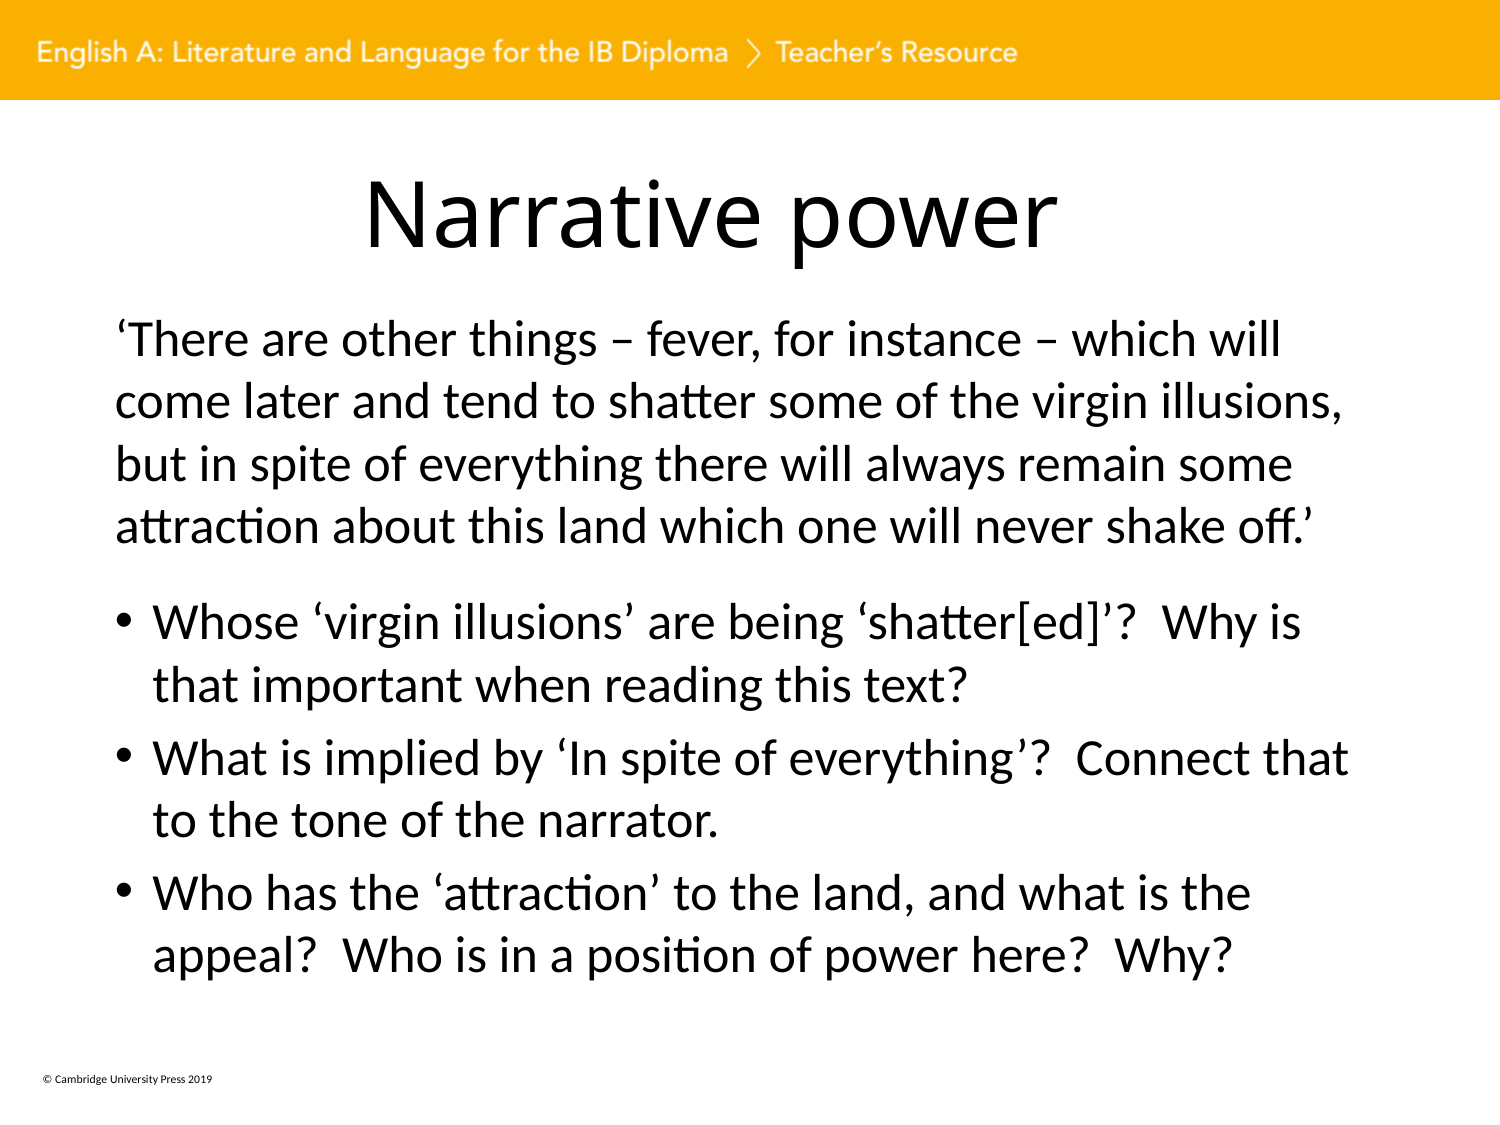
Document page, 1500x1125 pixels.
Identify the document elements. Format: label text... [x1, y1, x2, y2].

text_box Narrative power [0, 117, 1500, 305]
text_box ‘There are other things – fever, for instance – which will come later and tend to shatter some of the virgin illusions, but in spite of everything there will always remain some attraction about this land which one will never shake off.’ Whose ‘virgin illusions’ are being ‘shatter[ed]’? Why is that important when reading this text? What is implied by ‘In spite of everything’? Connect that to the tone of the narrator. Who has the ‘attraction’ to the land, and what is the appeal? Who is in a position of power here? Why? [99, 297, 1388, 1035]
picture [0, 0, 1500, 101]
subtitle © Cambridge University Press 2019 [27, 1063, 1388, 1093]
